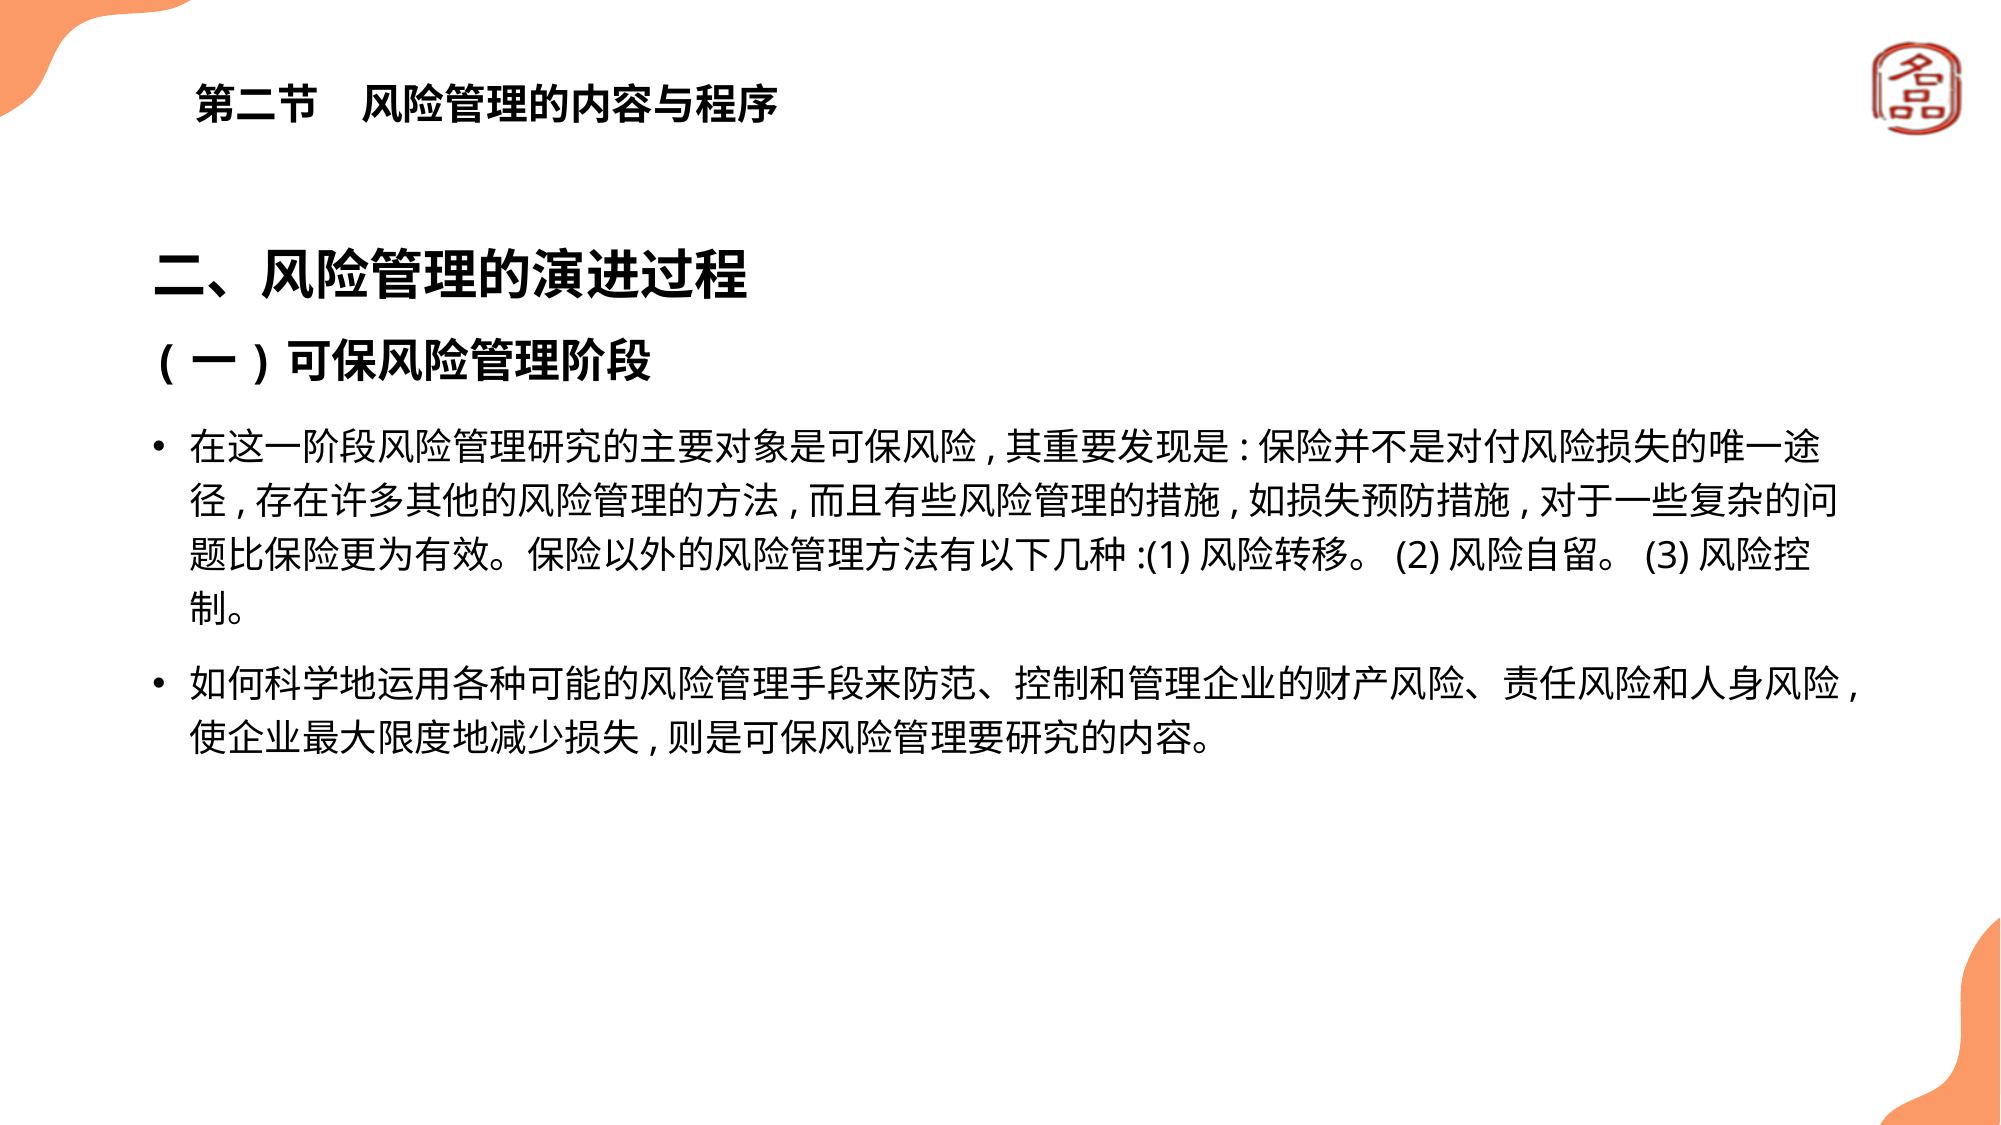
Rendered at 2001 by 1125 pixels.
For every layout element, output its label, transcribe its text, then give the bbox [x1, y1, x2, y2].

picture [1861, 10, 1990, 147]
list 二、风险管理的演进过程 (一)可保风险管理阶段 在这一阶段风险管理研究的主要对象是可保风险,其重要发现是:保险并不是对付风险损失的唯一途径,存在许多其他的风险管理的方法,而且有些风险管理的措施,如损失预防措施,对于一些复杂的问题比保险更为有效。保险以外的风险管理方法有以下几种:(1)风险转移。(2)风险自留。(3)风险控制。 如何科学地运用各种可能的风险管理手段来防范、控制和管理企业的财产风险、责任风险和人身风险,使企业最大限度地减少损失,则是可保风险管理要研究的内容。 [137, 217, 1863, 1031]
title 第二节 风险管理的内容与程序 [137, 60, 1863, 152]
